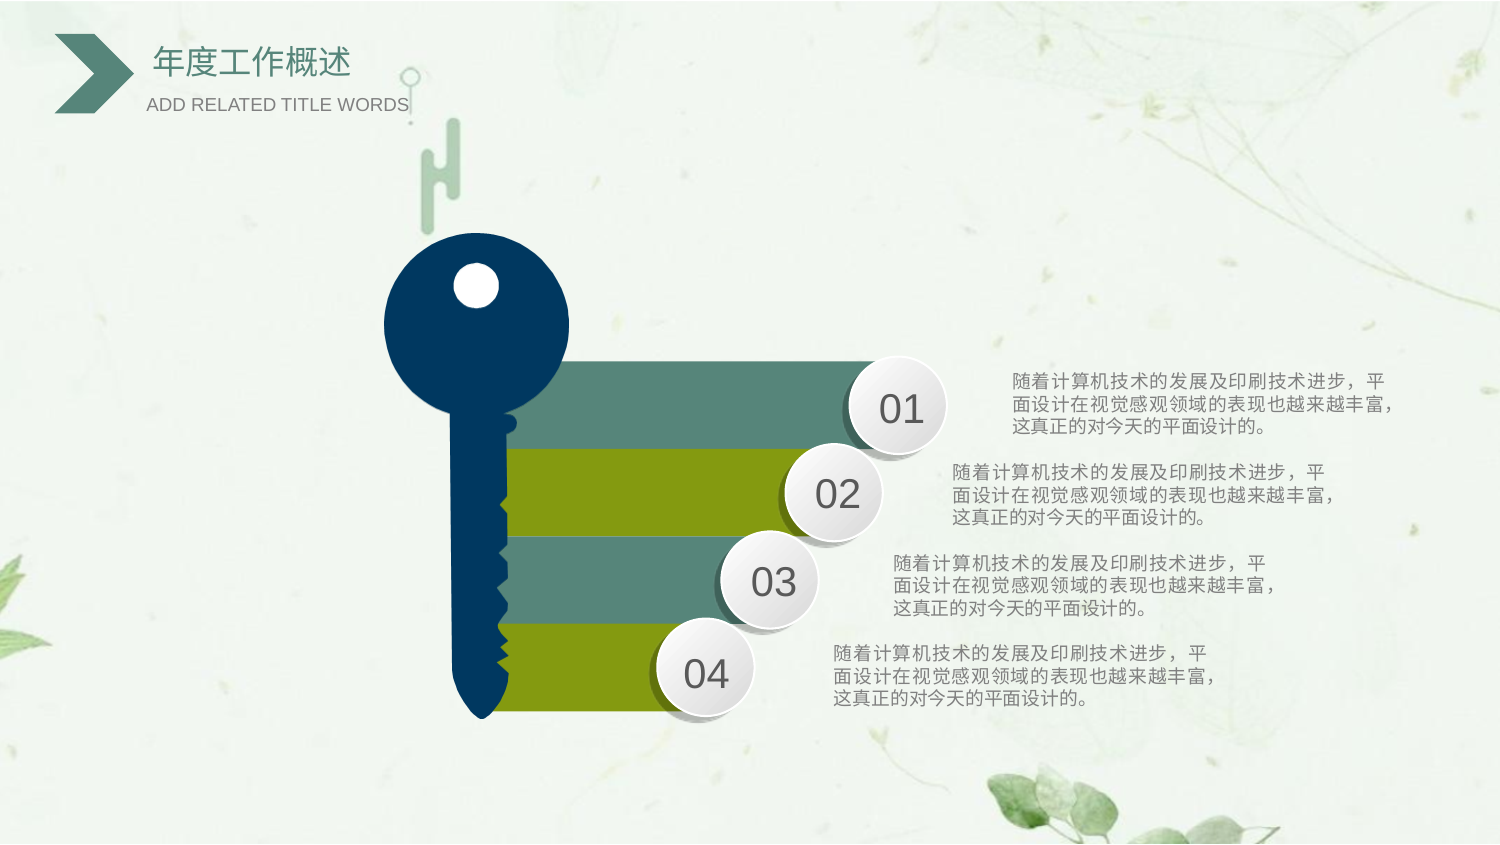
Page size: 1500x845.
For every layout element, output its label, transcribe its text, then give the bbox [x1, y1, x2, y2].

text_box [569, 356, 947, 454]
text_box 随着计算机技术的发展及印刷技术进步，平面设计在视觉感观领域的表现也越来越丰富，这真正的对今天的平面设计的。 [878, 543, 1281, 627]
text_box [569, 444, 883, 542]
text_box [569, 531, 819, 629]
text_box 随着计算机技术的发展及印刷技术进步，平面设计在视觉感观领域的表现也越来越丰富，这真正的对今天的平面设计的。 [938, 453, 1341, 536]
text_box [569, 618, 755, 717]
text_box 随着计算机技术的发展及印刷技术进步，平面设计在视觉感观领域的表现也越来越丰富，这真正的对今天的平面设计的。 [997, 362, 1400, 446]
text_box 随着计算机技术的发展及印刷技术进步，平面设计在视觉感观领域的表现也越来越丰富，这真正的对今天的平面设计的。 [819, 634, 1222, 717]
picture [0, 2, 1500, 844]
